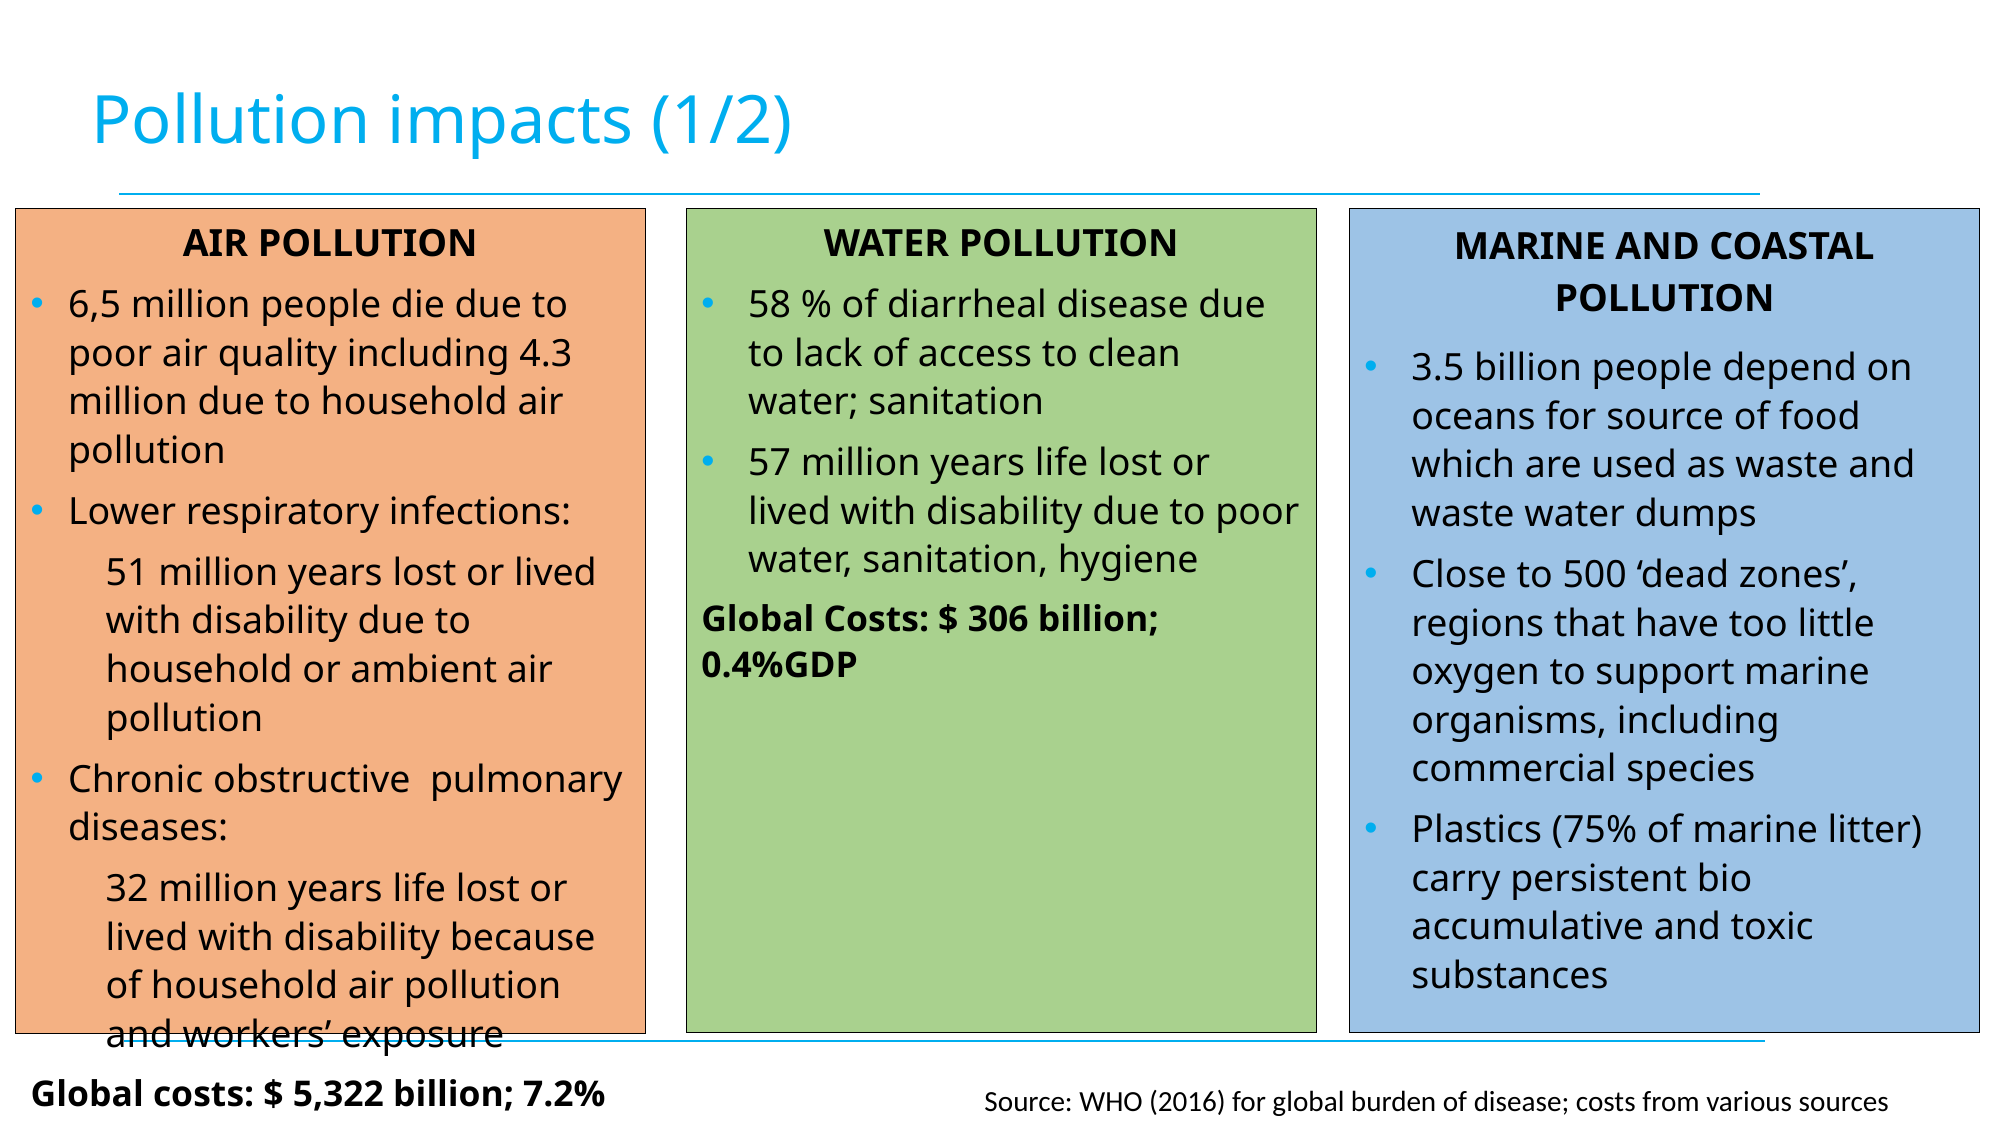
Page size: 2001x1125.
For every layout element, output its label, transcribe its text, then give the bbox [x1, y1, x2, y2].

title Pollution impacts (1/2) [76, 59, 1863, 184]
list air pollution 6,5 million people die due to poor air quality including 4.3 million due to household air pollution Lower respiratory infections: 51 million years lost or lived with disability due to household or ambient air pollution Chronic obstructive pulmonary diseases: 32 million years life lost or lived with disability because of household air pollution and workers’ exposure Global costs: $ 5,322 billion; 7.2% GDP [15, 208, 646, 1034]
text_box water pollution 58 % of diarrheal disease due to lack of access to clean water; sanitation 57 million years life lost or lived with disability due to poor water, sanitation, hygiene Global Costs: $ 306 billion; 0.4%GDP [686, 208, 1317, 1033]
text_box marine and coastal pollution 3.5 billion people depend on oceans for source of food which are used as waste and waste water dumps Close to 500 ‘dead zones’, regions that have too little oxygen to support marine organisms, including commercial species Plastics (75% of marine litter) carry persistent bio accumulative and toxic substances [1349, 208, 1980, 1033]
text_box Source: WHO (2016) for global burden of disease; costs from various sources [969, 1074, 1909, 1125]
